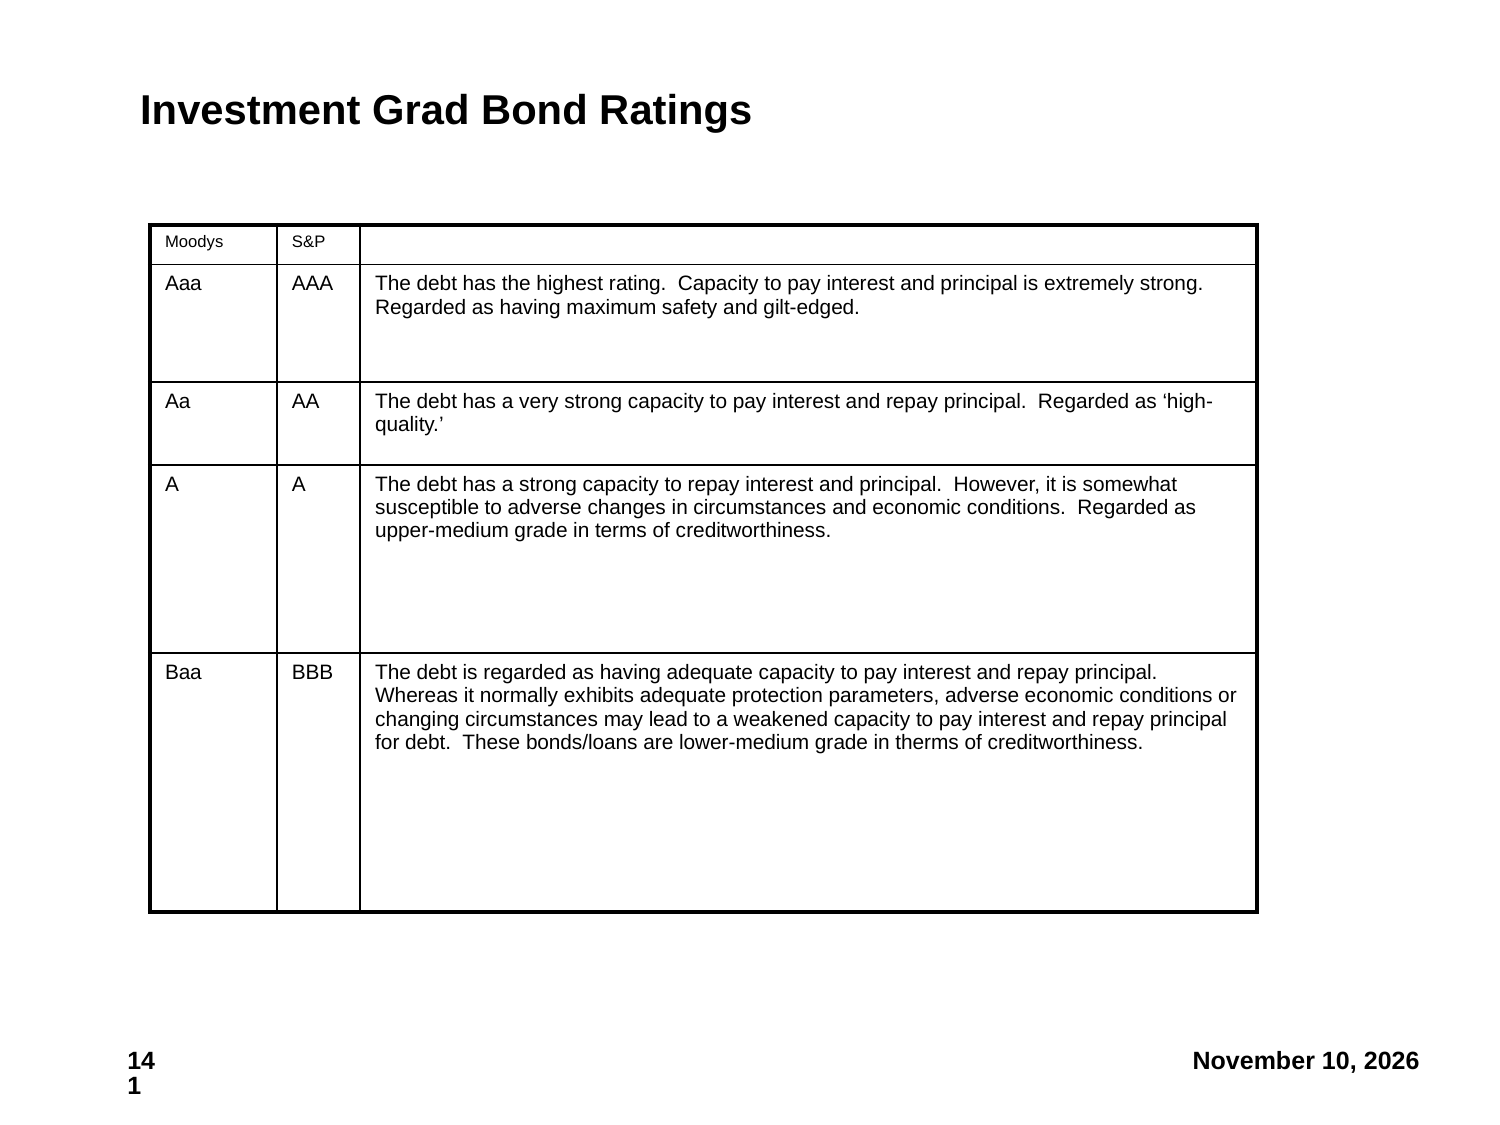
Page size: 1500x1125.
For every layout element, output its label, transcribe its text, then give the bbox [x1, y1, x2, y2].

table_cell AA [278, 383, 359, 464]
table_header [361, 227, 1255, 264]
table_header Moodys [152, 227, 276, 264]
table_cell Baa [152, 654, 276, 910]
table_cell Aa [152, 383, 276, 464]
table_cell A [152, 466, 276, 652]
table_cell Aaa [152, 265, 276, 381]
table_cell A [278, 466, 359, 652]
table_cell The debt has a very strong capacity to pay interest and repay principal. Regarded as ‘high-quality.’ [361, 383, 1255, 464]
table_cell The debt is regarded as having adequate capacity to pay interest and repay principal. Whereas it normally exhibits adequate protection parameters, adverse economic conditions or changing circumstances may lead to a weakened capacity to pay interest and repay principal for debt. These bonds/loans are lower-medium grade in therms of creditworthiness. [361, 654, 1255, 910]
table_cell AAA [278, 265, 359, 381]
table_header S&P [278, 227, 359, 264]
table_cell The debt has a strong capacity to repay interest and principal. However, it is somewhat susceptible to adverse changes in circumstances and economic conditions. Regarded as upper-medium grade in terms of creditworthiness. [361, 466, 1255, 652]
title Investment Grad Bond Ratings [124, 74, 1376, 226]
table_cell BBB [278, 654, 359, 910]
table_cell The debt has the highest rating. Capacity to pay interest and principal is extremely strong. Regarded as having maximum safety and gilt-edged. [361, 265, 1255, 381]
